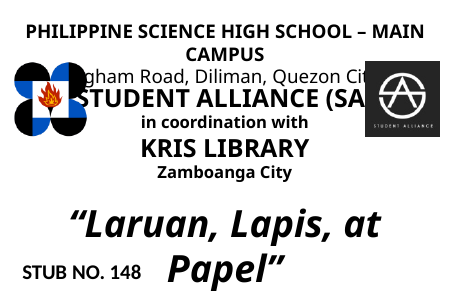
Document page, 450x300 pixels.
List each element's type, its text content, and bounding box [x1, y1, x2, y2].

picture [12, 60, 88, 137]
text_box “Laruan, Lapis, at Papel” [0, 192, 450, 298]
text_box PHILIPPINE SCIENCE HIGH SCHOOL – MAIN CAMPUS Agham Road, Diliman, Quezon City [0, 12, 450, 74]
text_box STUB NO. 148 [7, 251, 213, 292]
picture [364, 60, 441, 137]
text_box STUDENT ALLIANCE (SA) in coordination with KRIS LIBRARY Zamboanga City [0, 74, 450, 190]
